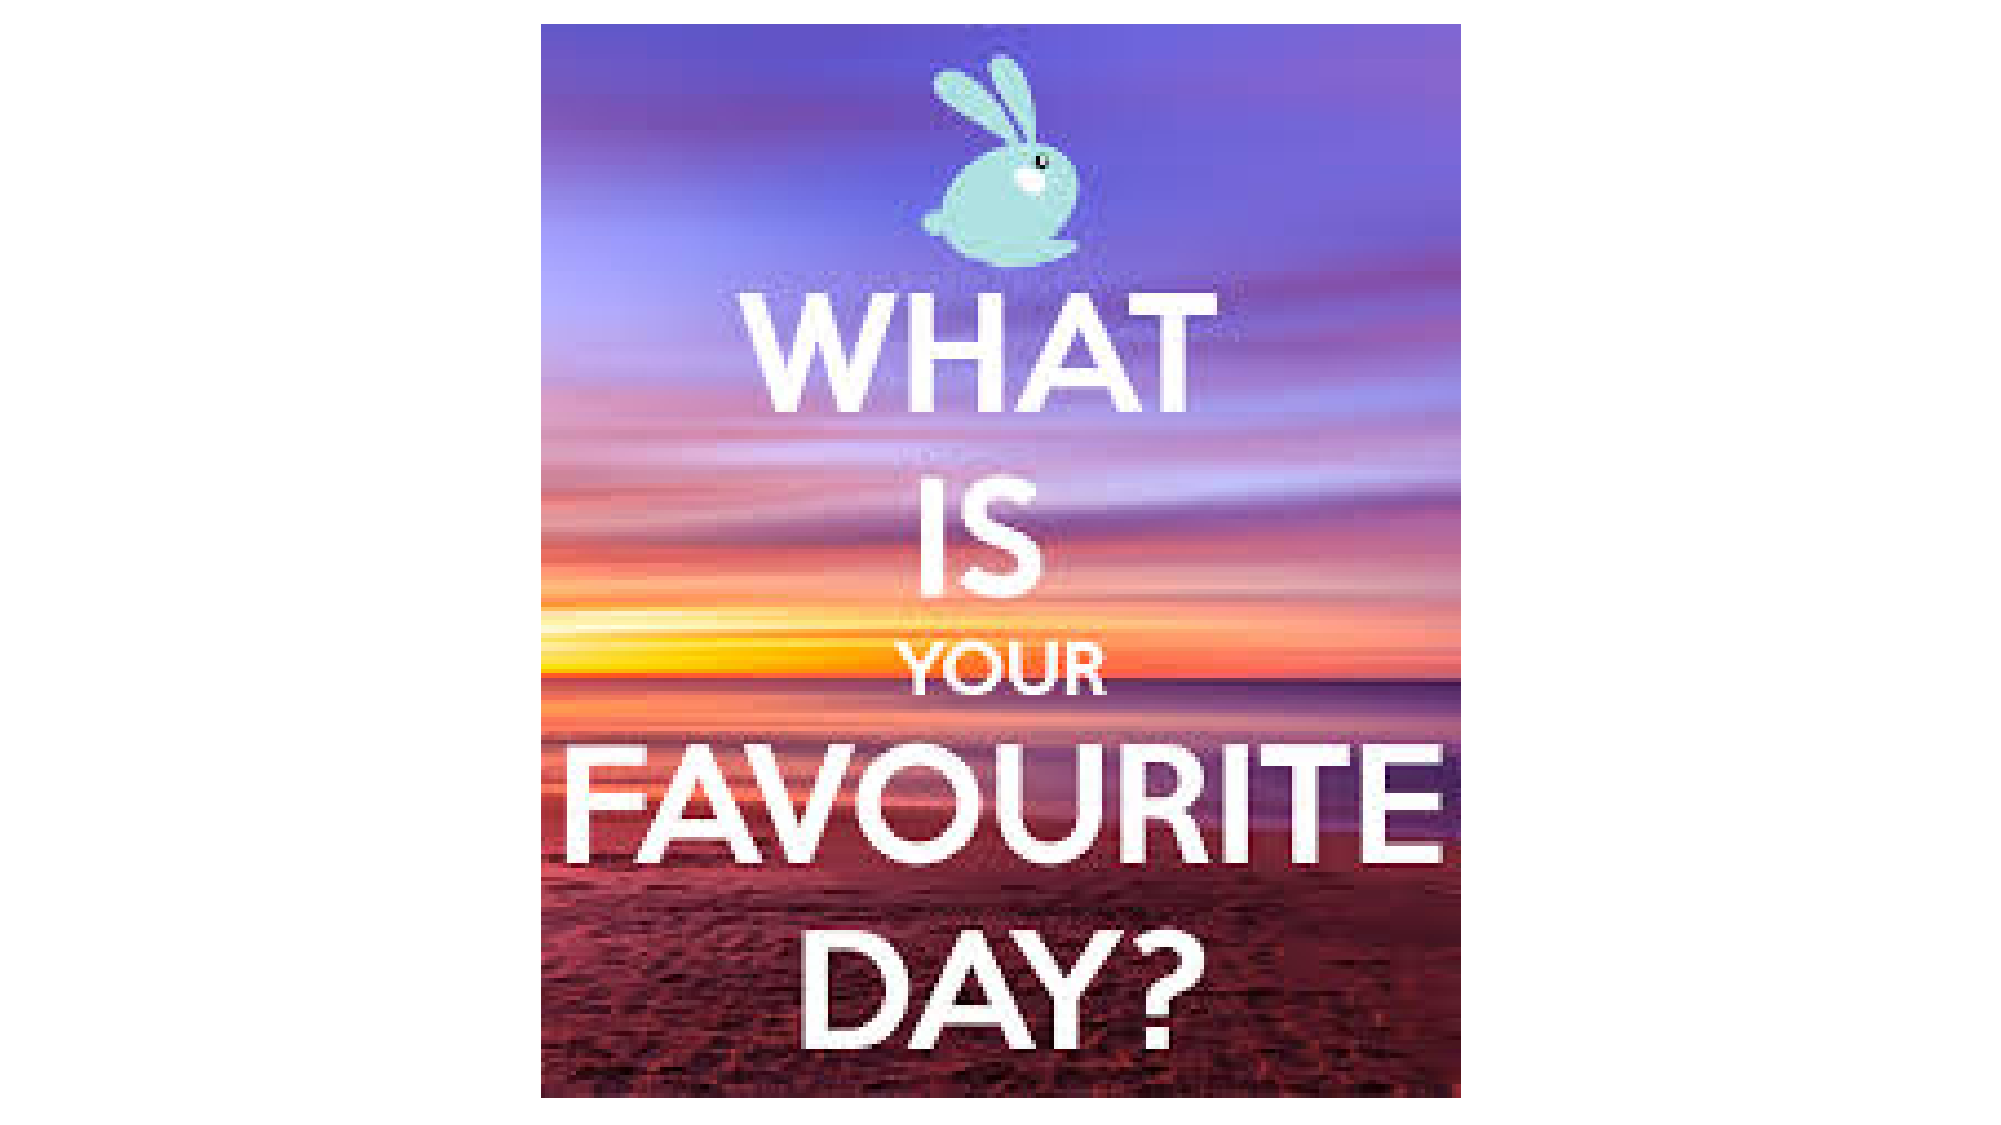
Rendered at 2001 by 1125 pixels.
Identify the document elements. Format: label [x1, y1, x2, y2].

picture [541, 24, 1461, 1098]
